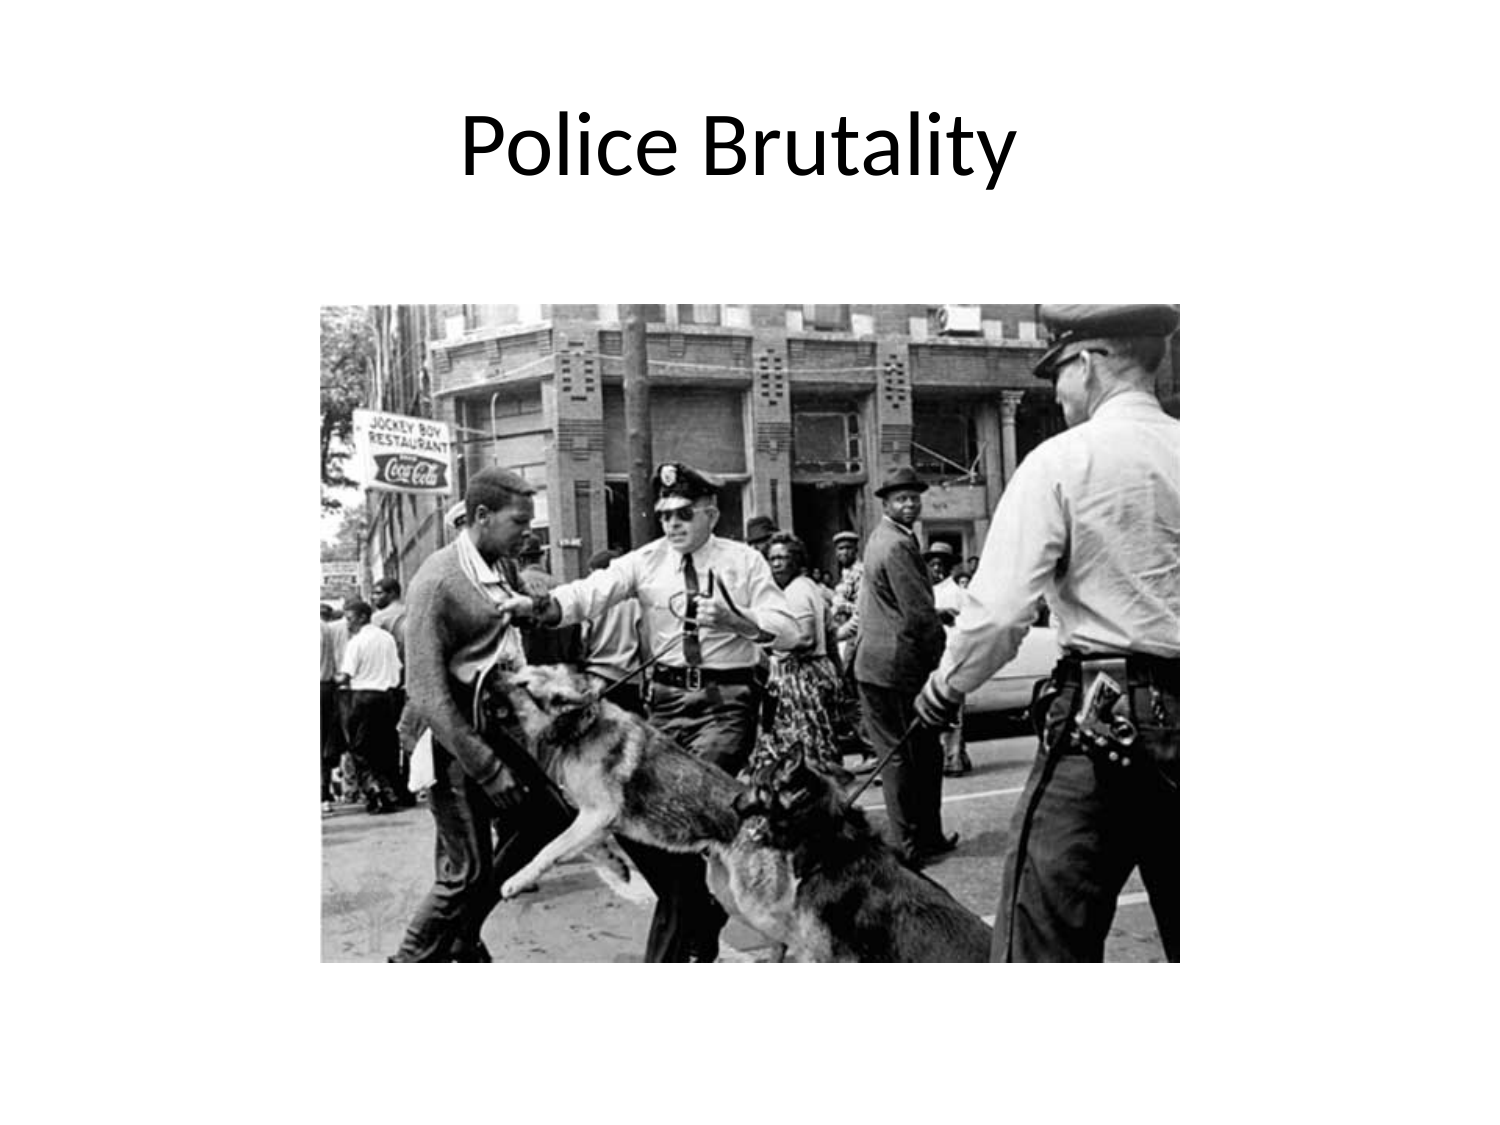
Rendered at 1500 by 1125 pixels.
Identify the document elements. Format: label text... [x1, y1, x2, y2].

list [319, 304, 1180, 963]
title Police Brutality [74, 44, 1426, 233]
